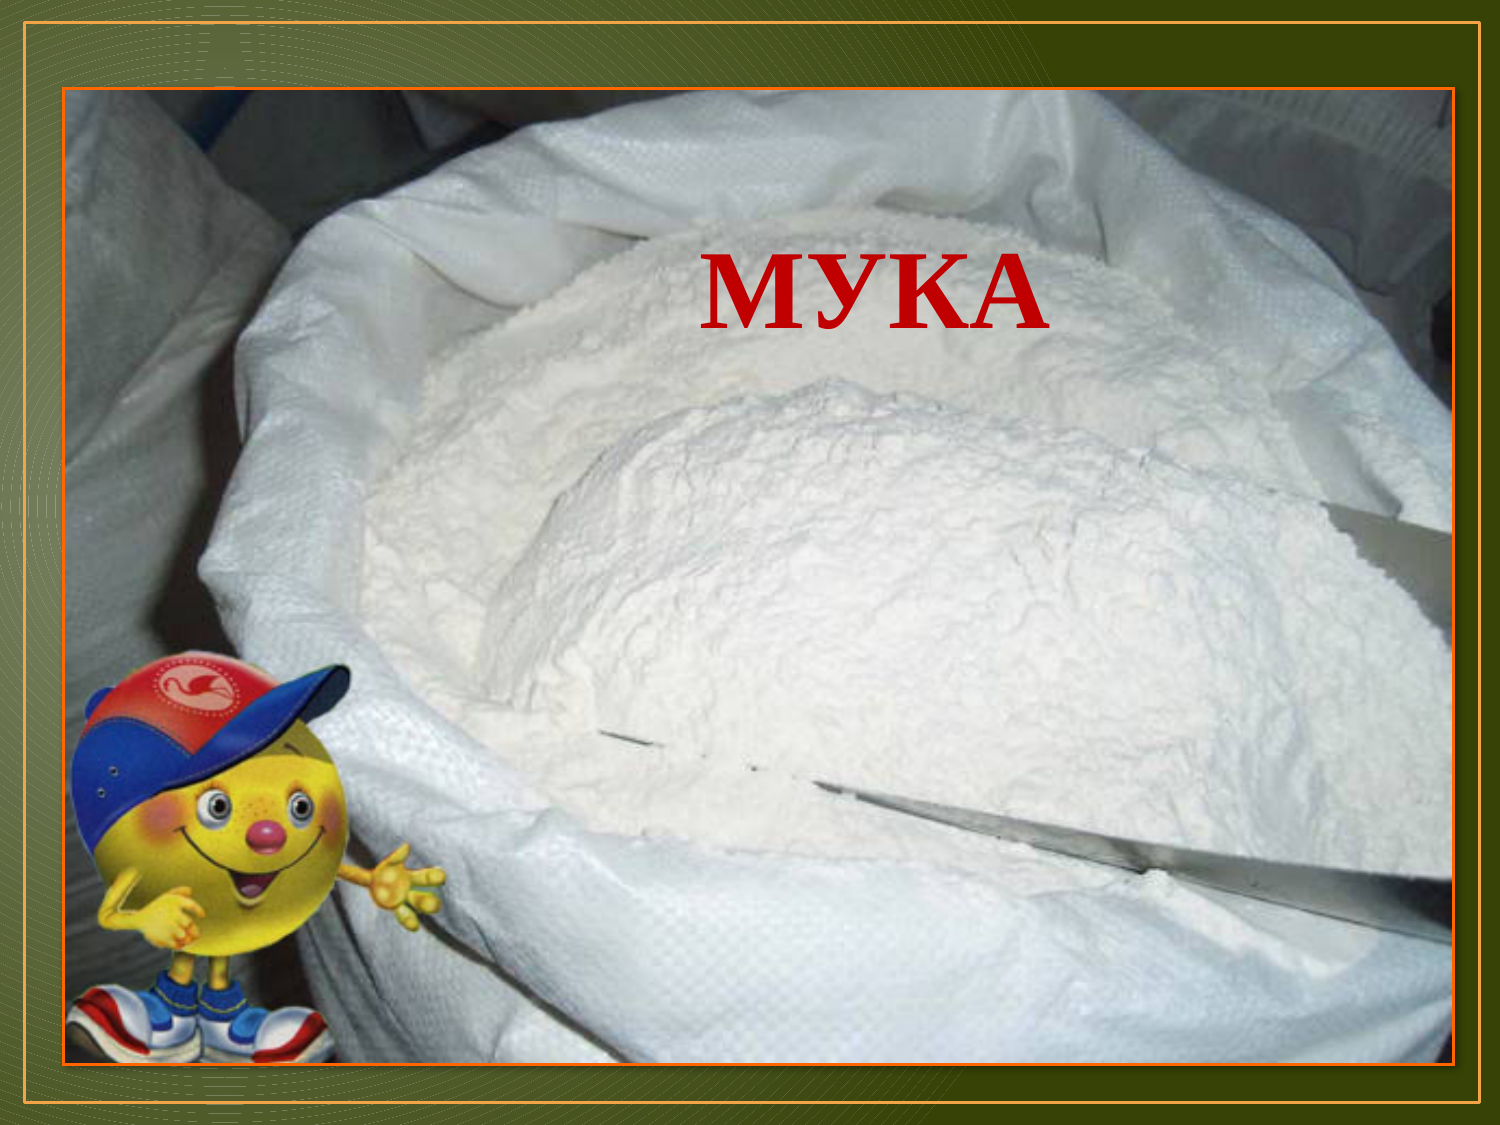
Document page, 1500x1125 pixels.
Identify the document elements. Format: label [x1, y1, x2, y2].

picture [64, 89, 1452, 1064]
